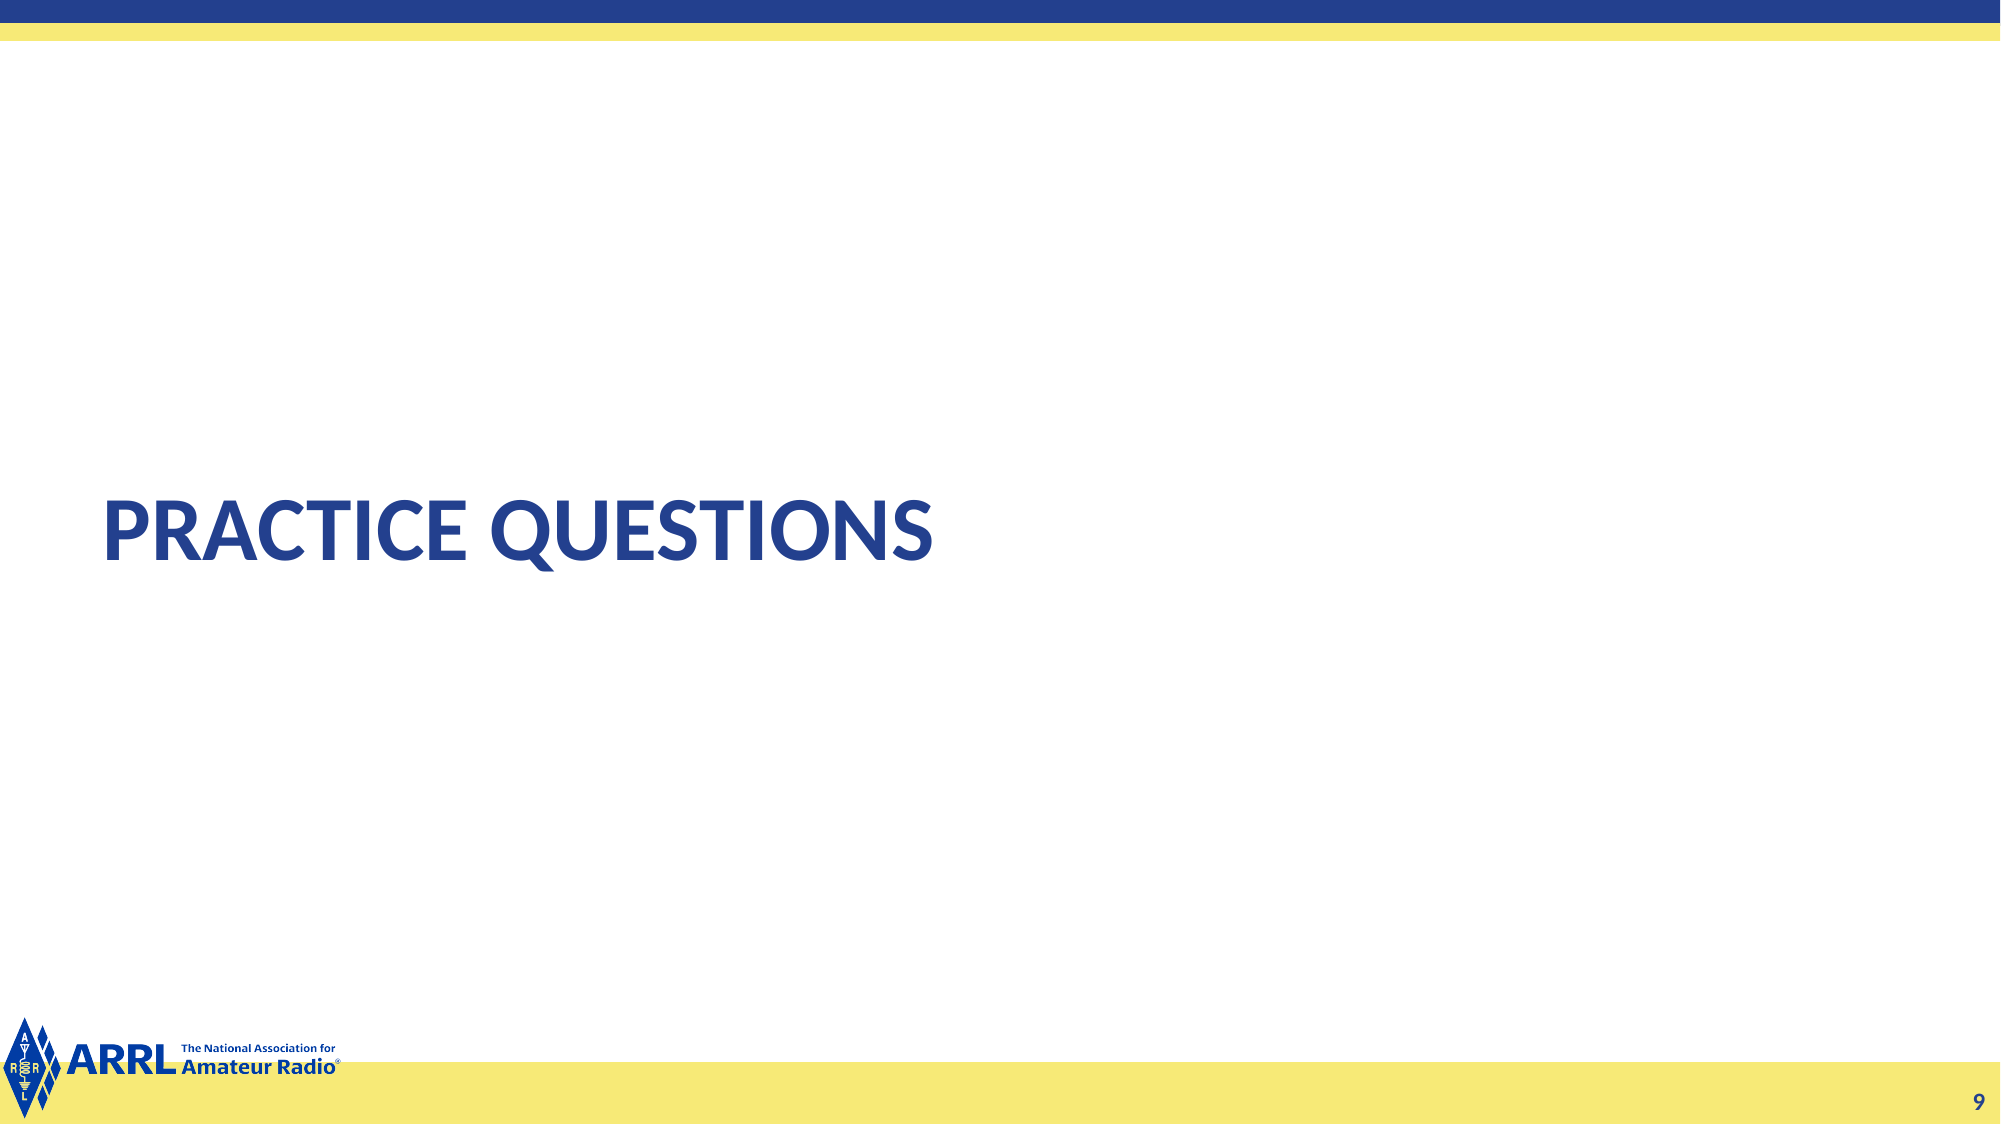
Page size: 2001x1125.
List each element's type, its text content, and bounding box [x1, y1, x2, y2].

title PRACTICE QUESTIONS [87, 437, 1888, 625]
picture [1, 1015, 342, 1121]
